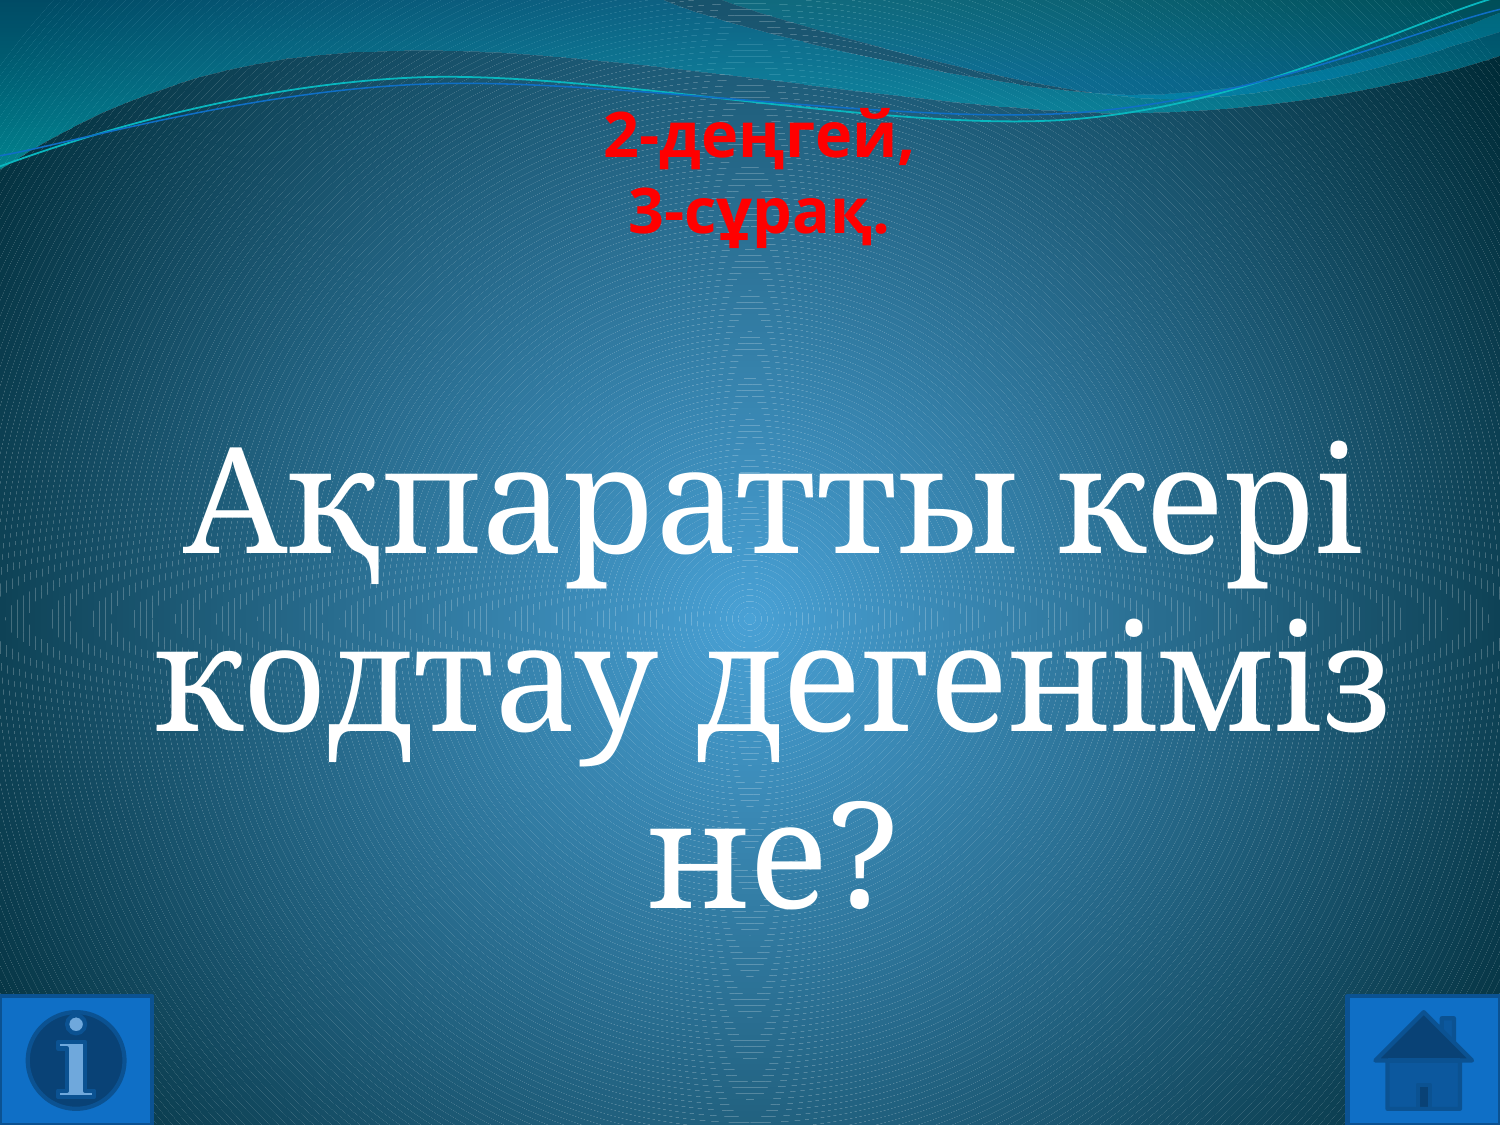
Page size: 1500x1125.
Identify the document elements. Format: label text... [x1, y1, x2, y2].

title 2-деңгей, 3-сұрақ. [117, 93, 1406, 247]
text_box [0, 994, 154, 1125]
text_box Ақпаратты кері кодтау дегеніміз не? [46, 398, 1500, 946]
text_box [1345, 994, 1500, 1125]
